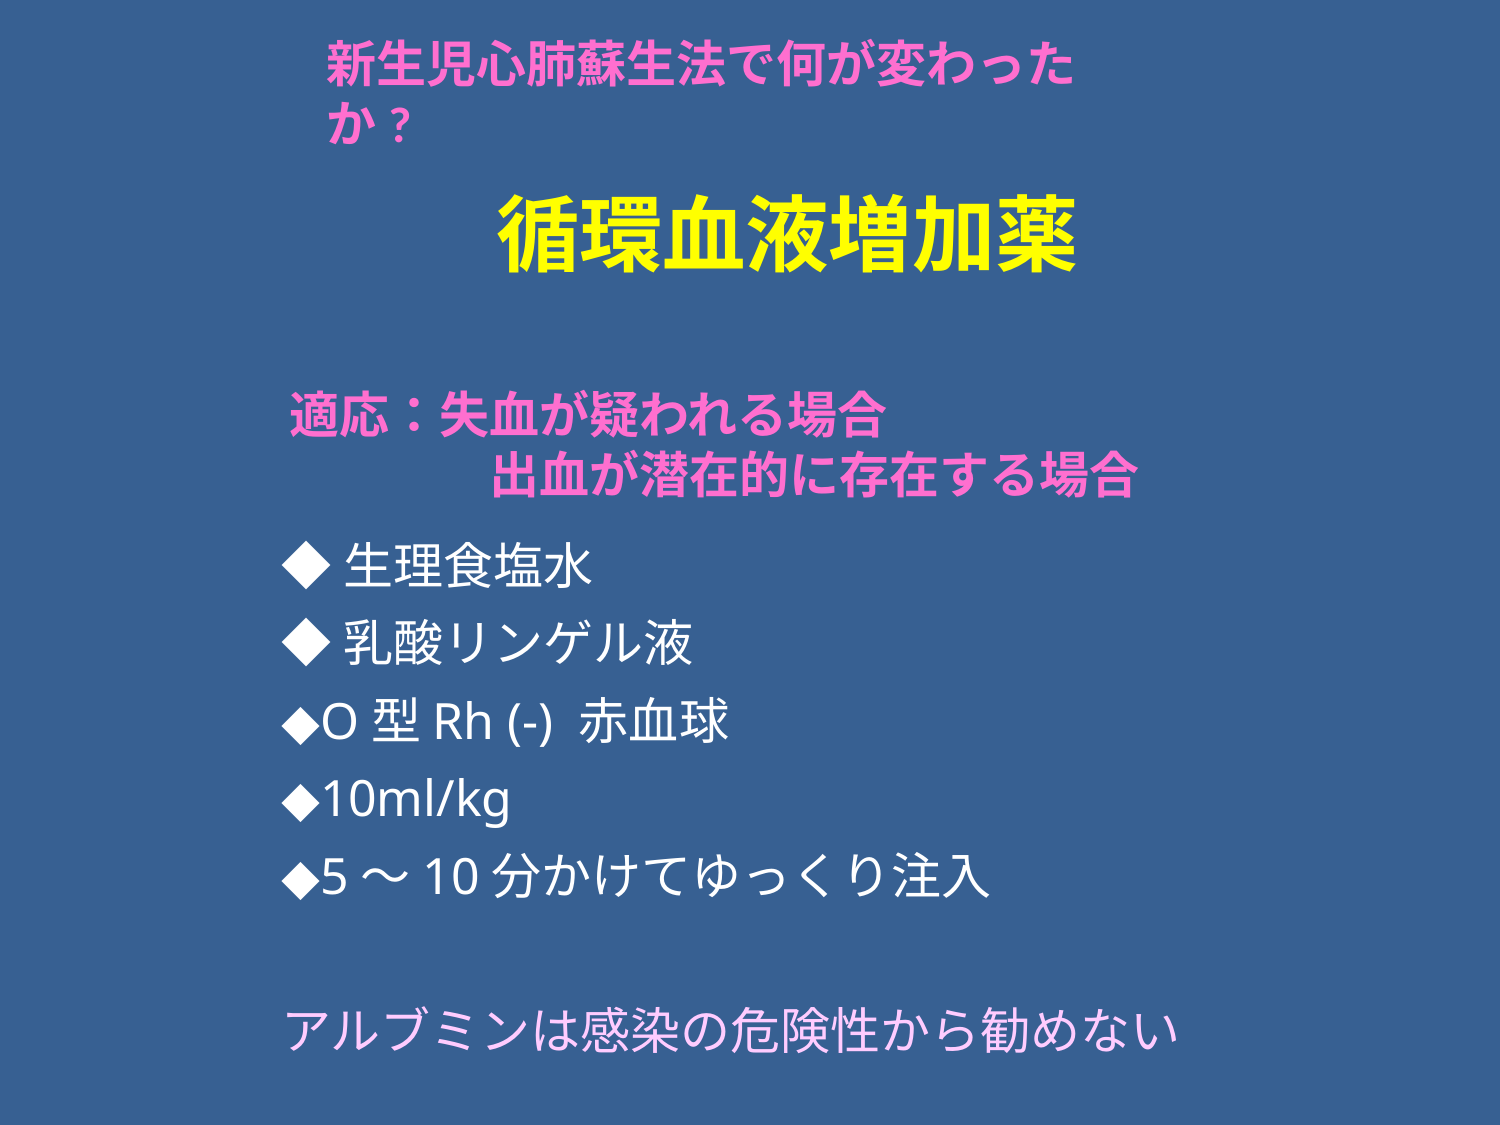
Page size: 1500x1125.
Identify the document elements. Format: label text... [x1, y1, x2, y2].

text_box 新生児心肺蘇生法で何が変わったか? [311, 24, 1175, 160]
text_box 適応：失血が疑われる場合 出血が潜在的に存在する場合 [274, 376, 1188, 511]
text_box 循環血液増加薬 [231, 137, 1269, 283]
text_box ◆生理食塩水 ◆乳酸リンゲル液 ◆O型Rh (-) 赤血球 ◆10ml/kg ◆5〜10分かけてゆっくり注入 アルブミンは感染の危険性から勧めない [275, 549, 1218, 1044]
